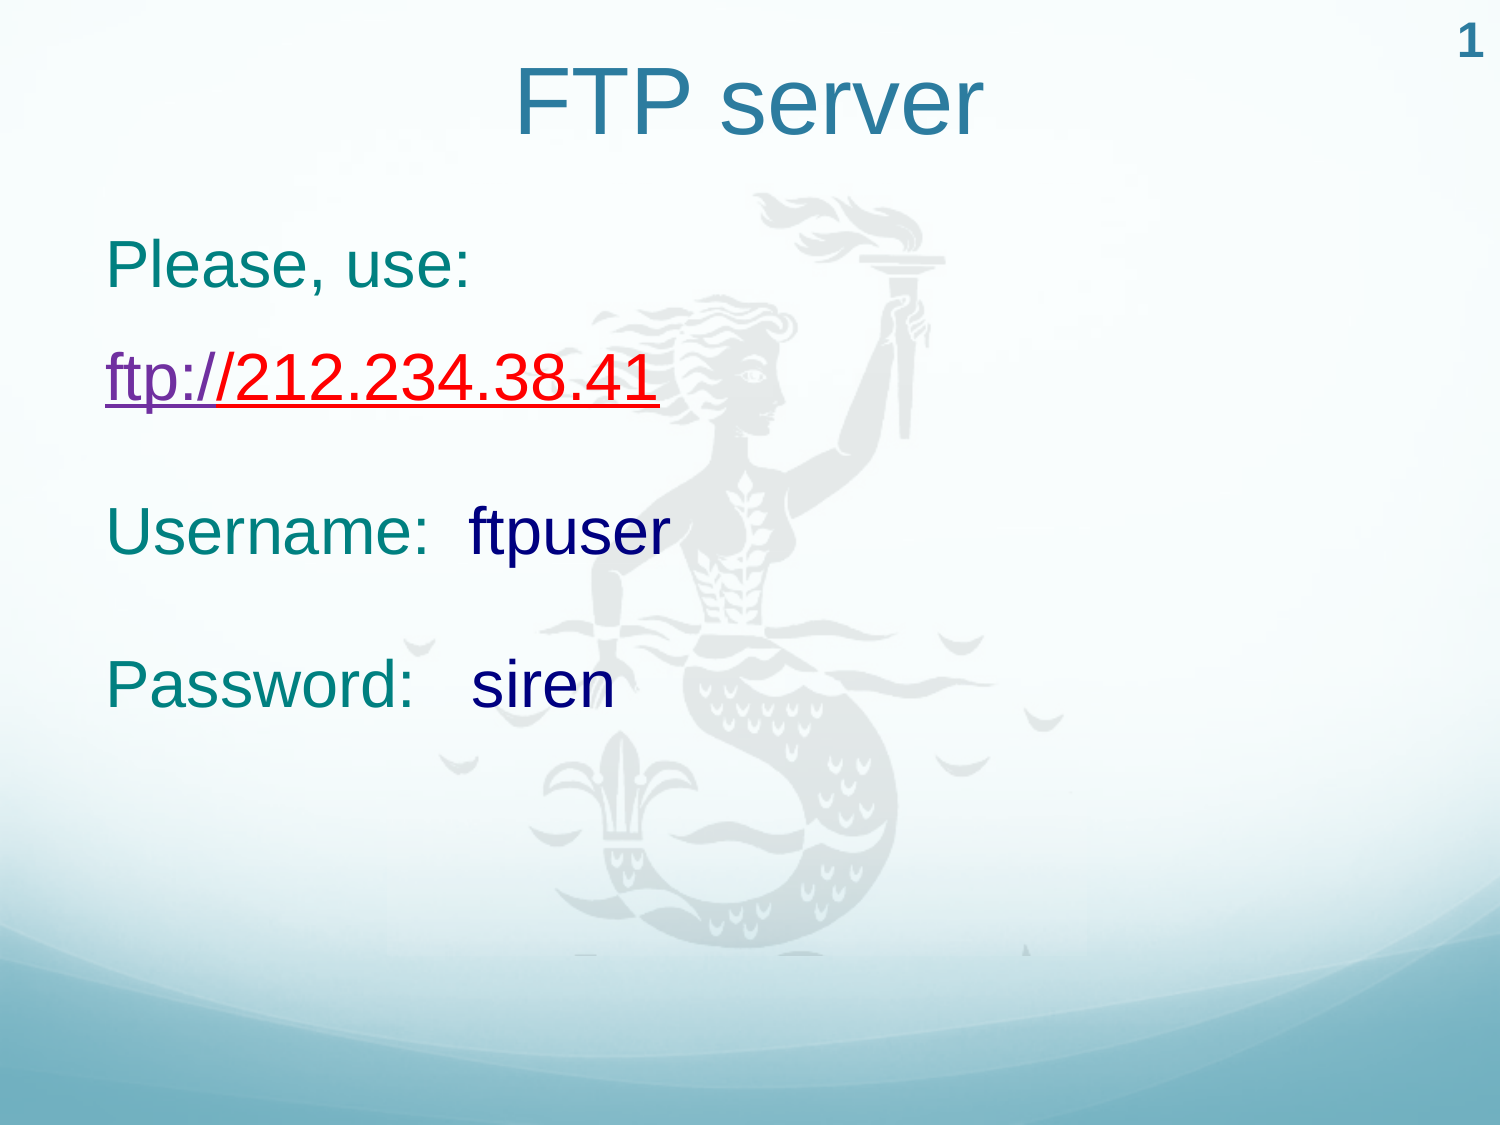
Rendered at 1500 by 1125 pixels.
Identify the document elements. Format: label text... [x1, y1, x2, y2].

list Please, use: ftp://212.234.38.41 Username: ftpuser Password: siren [90, 213, 1410, 1045]
text_box 1 [1442, 0, 1500, 75]
title FTP server [90, 17, 1410, 162]
